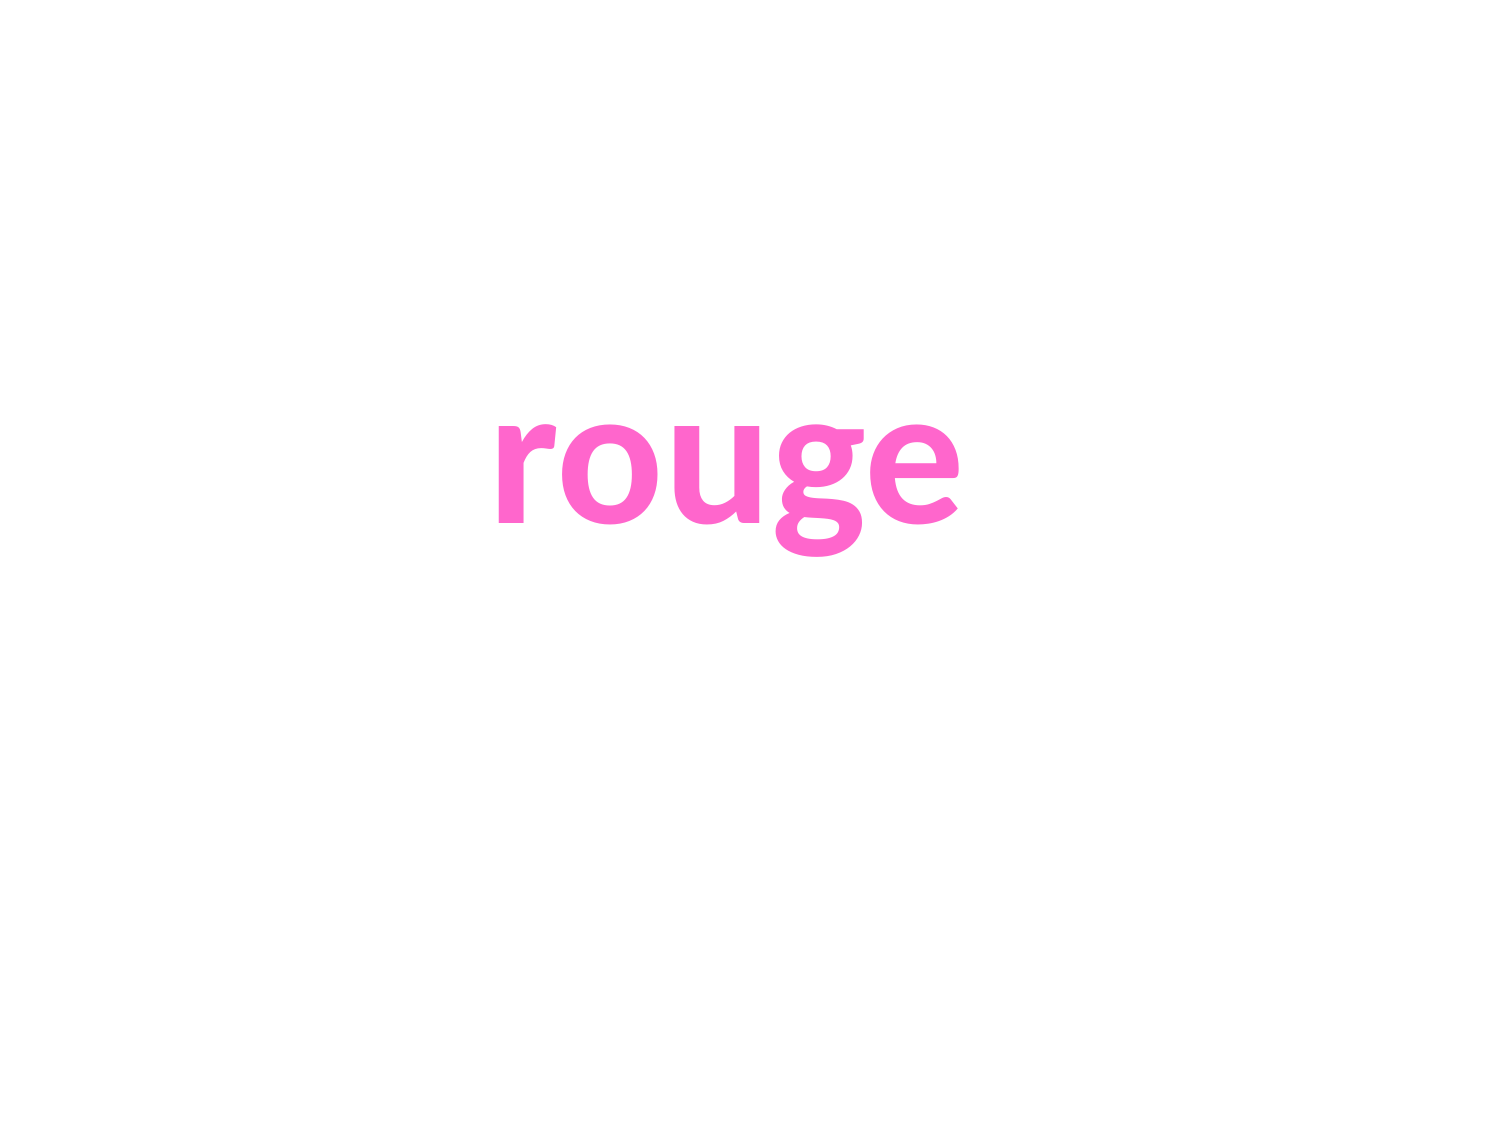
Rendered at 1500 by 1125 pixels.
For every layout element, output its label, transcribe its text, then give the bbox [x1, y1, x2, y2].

text_box rouge [222, 316, 1231, 572]
